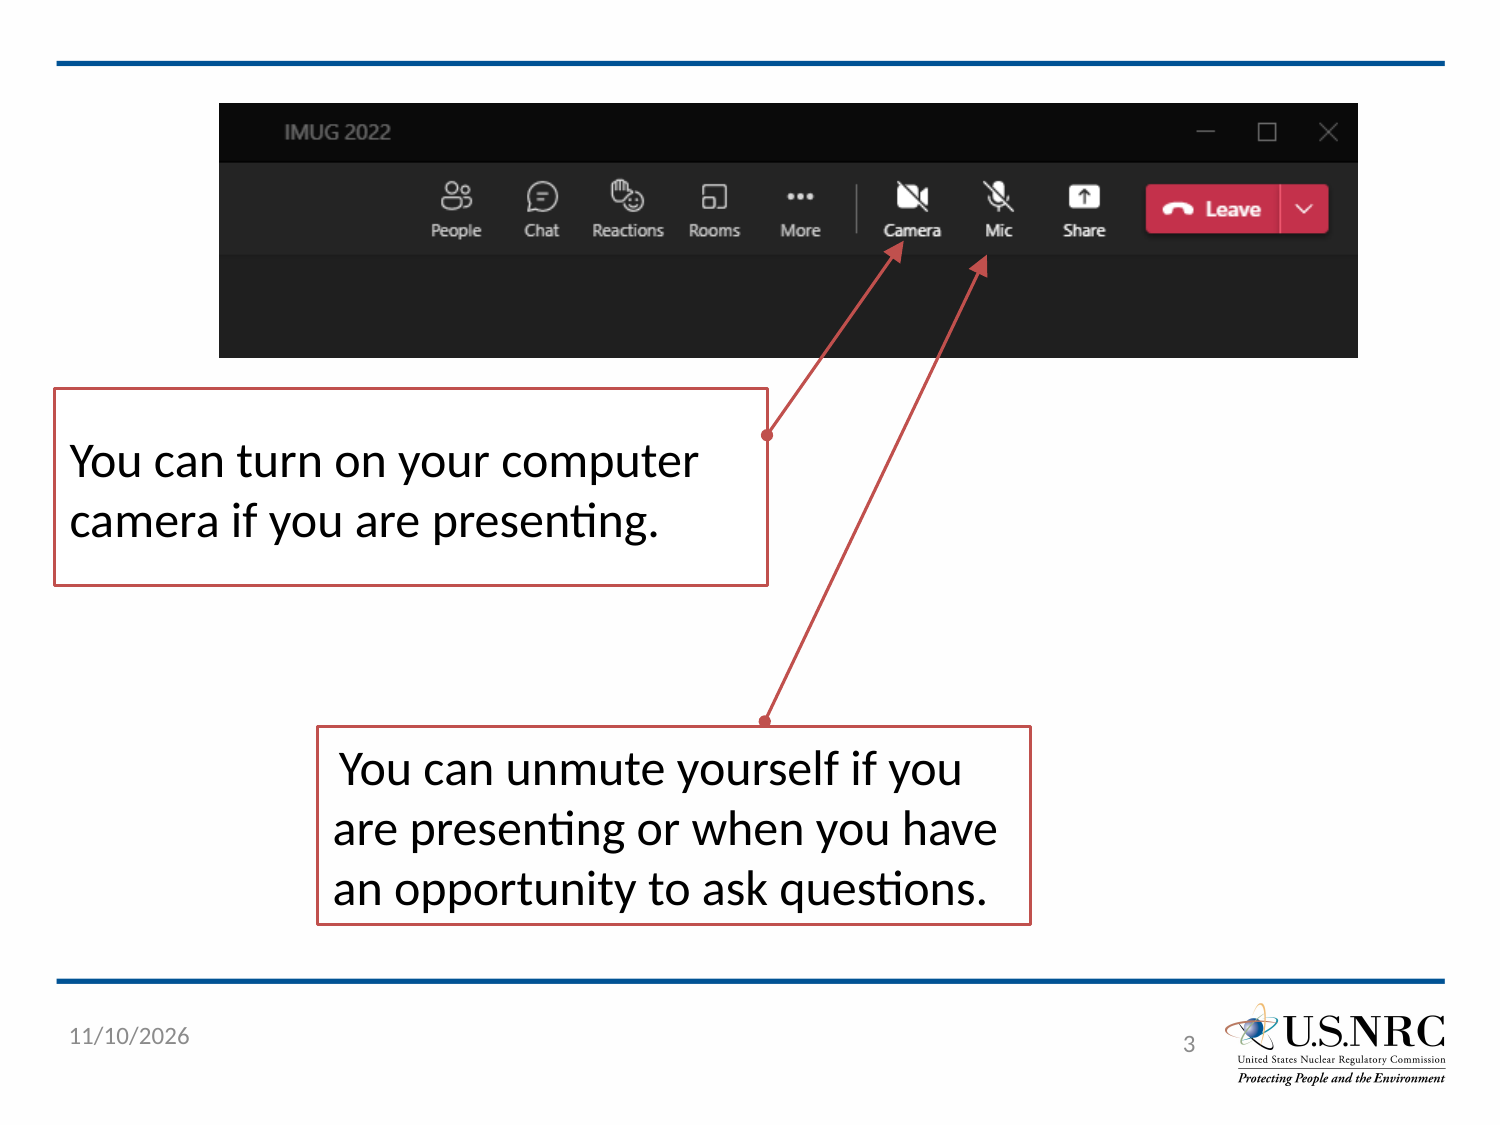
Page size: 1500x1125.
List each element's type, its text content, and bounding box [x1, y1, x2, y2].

picture [0, 0, 1500, 1125]
text_box You can unmute yourself if you are presenting or when you have an opportunity to ask questions. [316, 367, 1032, 926]
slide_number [53, 1004, 404, 1065]
slide_number 3 [1030, 1012, 1211, 1073]
text_box You can turn on your computer camera if you are presenting. [53, 367, 818, 588]
